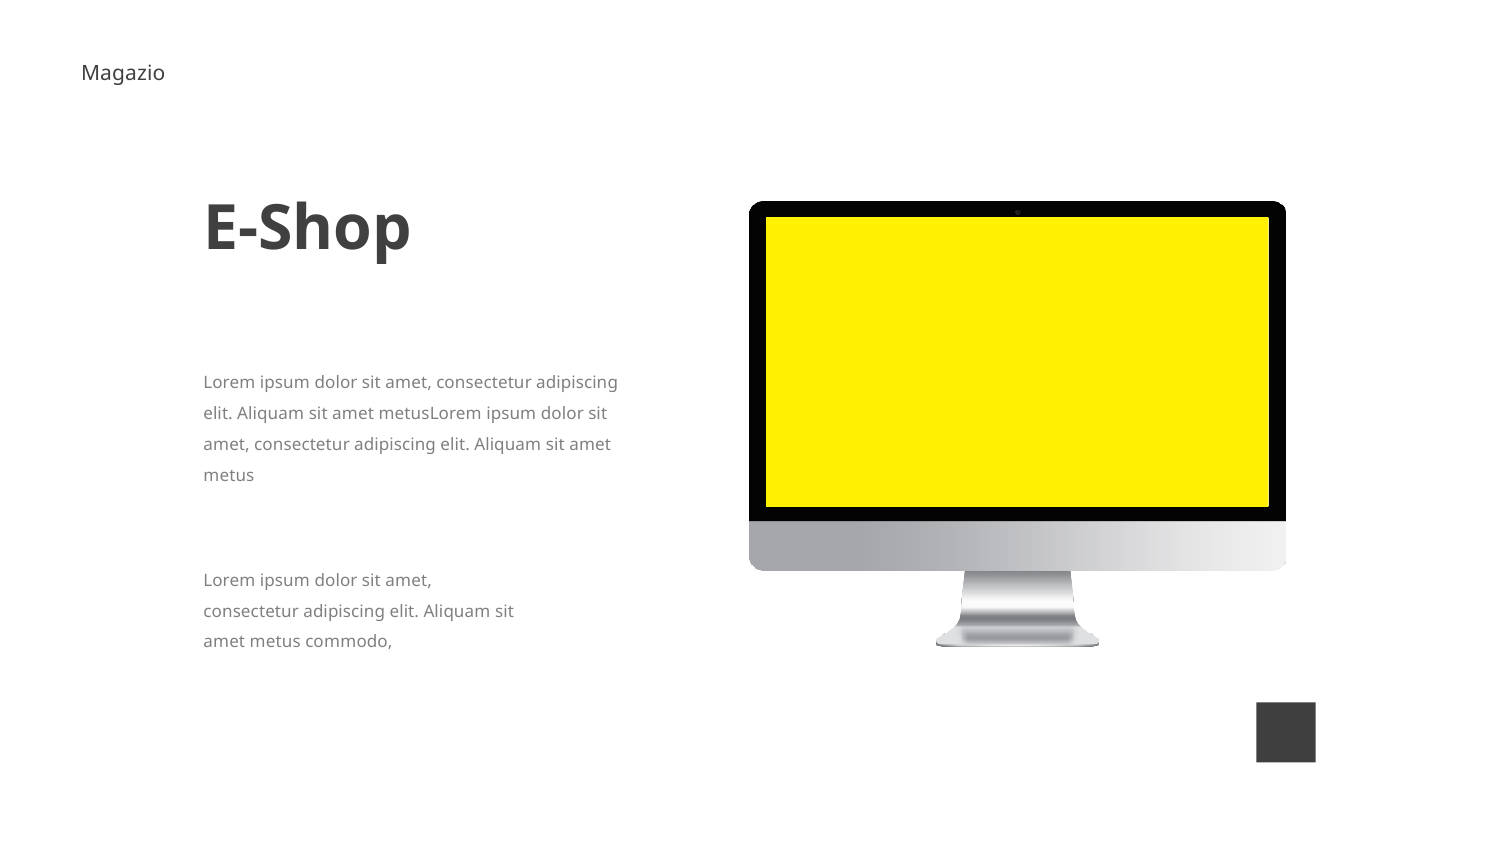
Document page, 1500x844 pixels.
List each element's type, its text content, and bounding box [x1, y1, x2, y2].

text_box Lorem ipsum dolor sit amet, consectetur adipiscing elit. Aliquam sit amet metusLorem ipsum dolor sit amet, consectetur adipiscing elit. Aliquam sit amet metus [188, 353, 646, 492]
text_box Lorem ipsum dolor sit amet, consectetur adipiscing elit. Aliquam sit amet metus commodo, [188, 551, 535, 659]
picture [749, 192, 1286, 658]
text_box Magazio [66, 52, 257, 93]
text_box E-Shop [188, 179, 700, 269]
